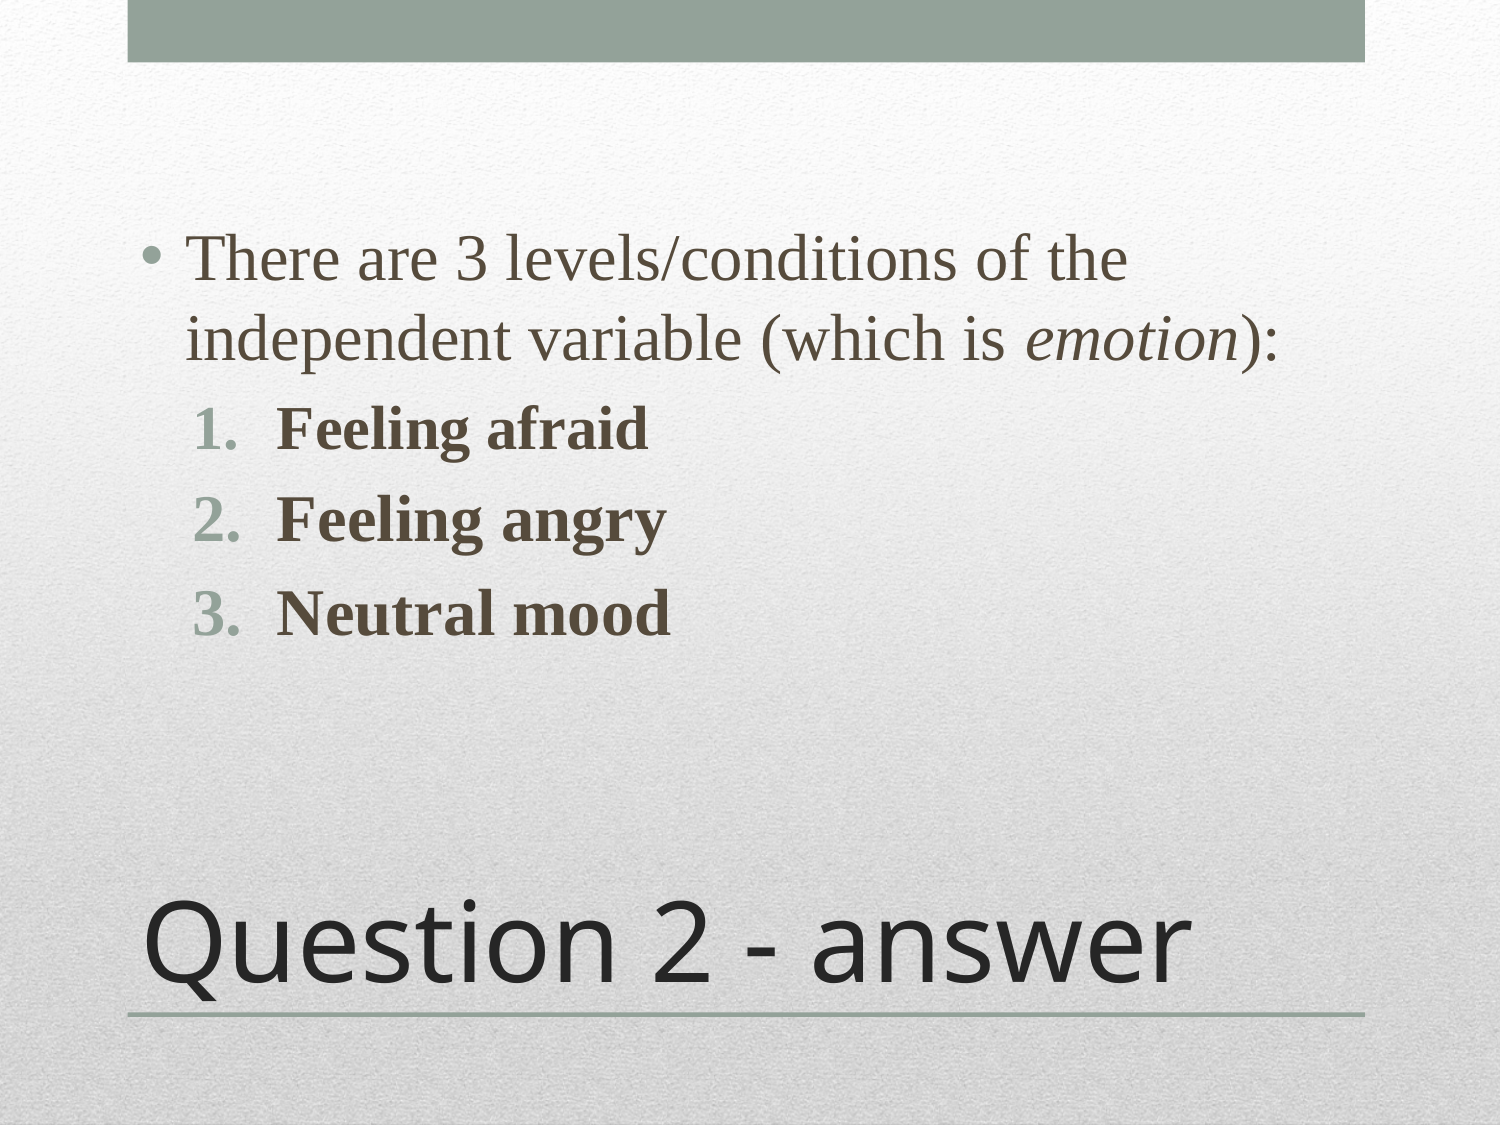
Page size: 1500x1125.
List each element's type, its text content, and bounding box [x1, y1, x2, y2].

title Question 2 - answer [125, 750, 1238, 1013]
list There are 3 levels/conditions of the independent variable (which is emotion): Feeling afraid Feeling angry Neutral mood [125, 112, 1363, 750]
